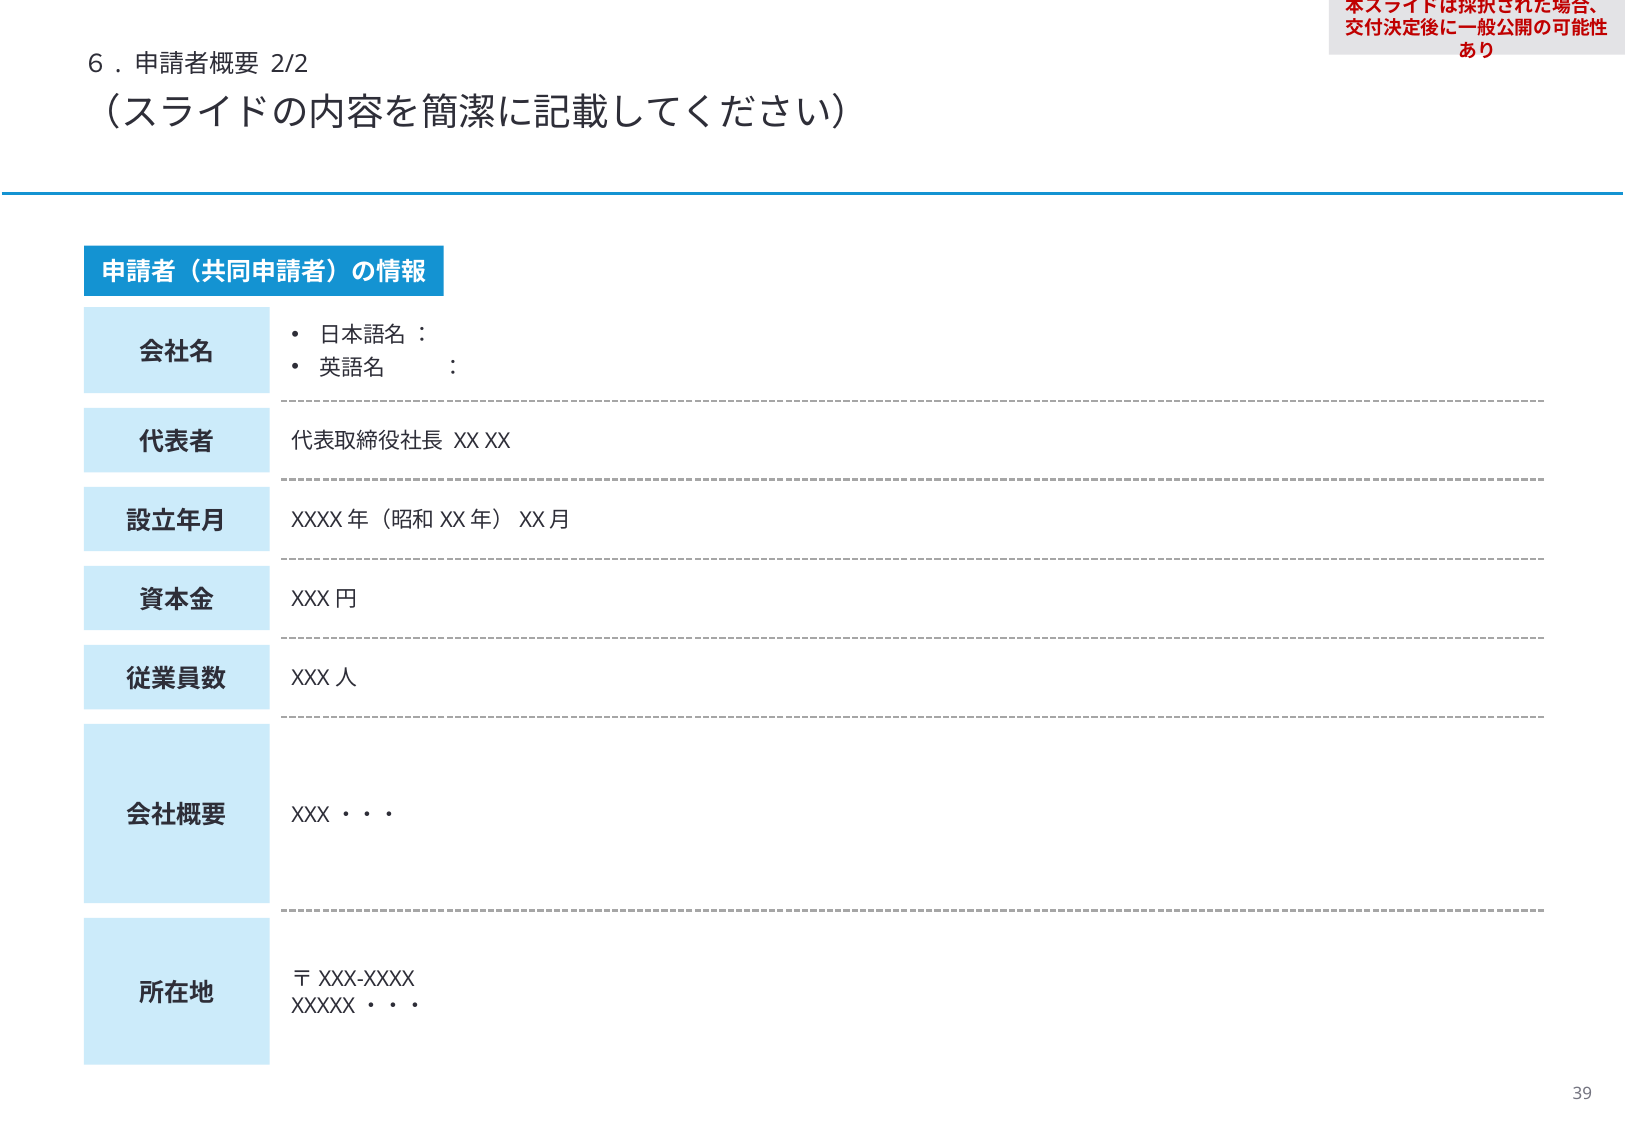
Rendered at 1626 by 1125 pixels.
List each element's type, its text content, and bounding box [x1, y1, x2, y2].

text_box 会社概要 [83, 723, 270, 904]
text_box 従業員数 [83, 644, 270, 710]
text_box 〒XXX-XXXX XXXXX・・・ [279, 917, 1542, 1065]
text_box XXXX年（昭和XX年）XX月 [279, 486, 1542, 552]
text_box 代表者 [83, 407, 270, 473]
text_box XXX人 [279, 644, 1542, 710]
text_box XXX・・・ [279, 723, 1542, 904]
text_box 代表取締役社長 XX XX [279, 407, 1542, 473]
text_box 所在地 [83, 917, 270, 1065]
text_box 日本語名 ： 英語名 ： [279, 306, 1542, 394]
text_box 本スライドは採択された場合、交付決定後に一般公開の可能性あり [1328, 0, 1625, 55]
text_box 会社名 [83, 306, 270, 394]
text_box 申請者（共同申請者）の情報 [83, 245, 445, 297]
text_box 資本金 [83, 565, 270, 631]
text_box 設立年月 [83, 486, 270, 552]
list （スライドの内容を簡潔に記載してください） [84, 83, 1543, 183]
list ６. 申請者概要 2/2 [84, 40, 1543, 82]
text_box XXX円 [279, 565, 1542, 631]
